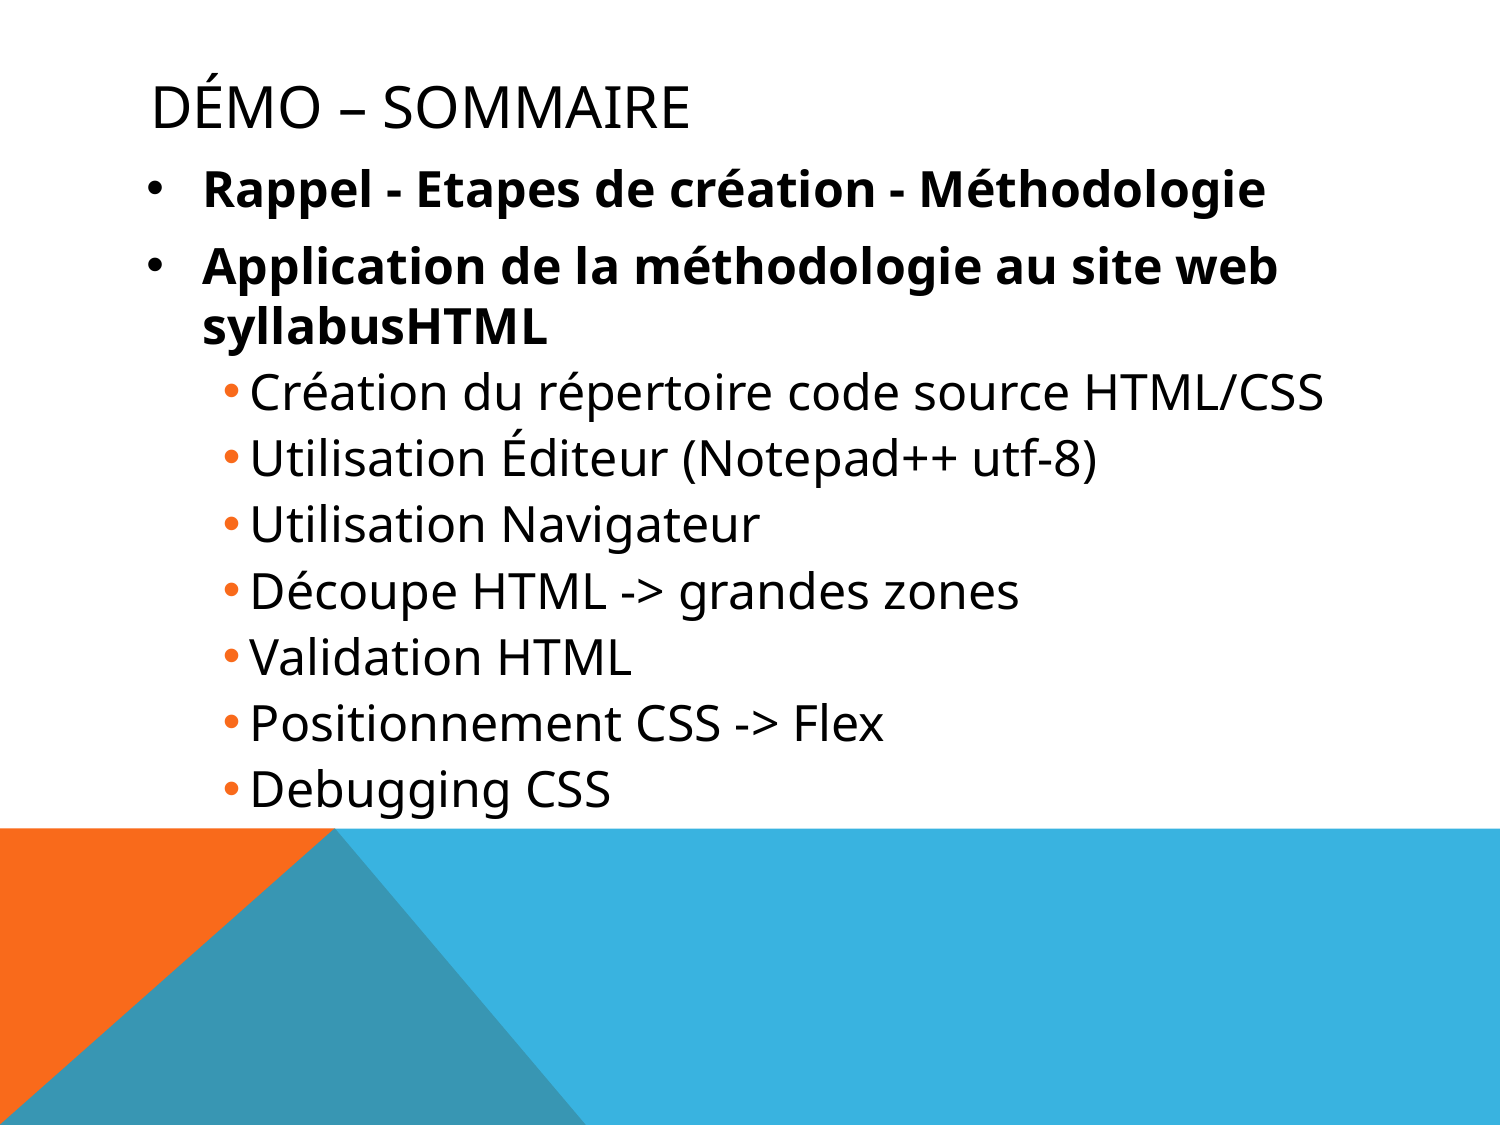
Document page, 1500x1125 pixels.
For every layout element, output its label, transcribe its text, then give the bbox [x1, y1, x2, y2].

title Démo – Sommaire [135, 60, 1369, 150]
list Rappel - Etapes de création - Méthodologie Application de la méthodologie au site web syllabusHTML Création du répertoire code source HTML/CSS Utilisation Éditeur (Notepad++ utf-8) Utilisation Navigateur Découpe HTML -> grandes zones Validation HTML Positionnement CSS -> Flex Debugging CSS [131, 149, 1366, 859]
